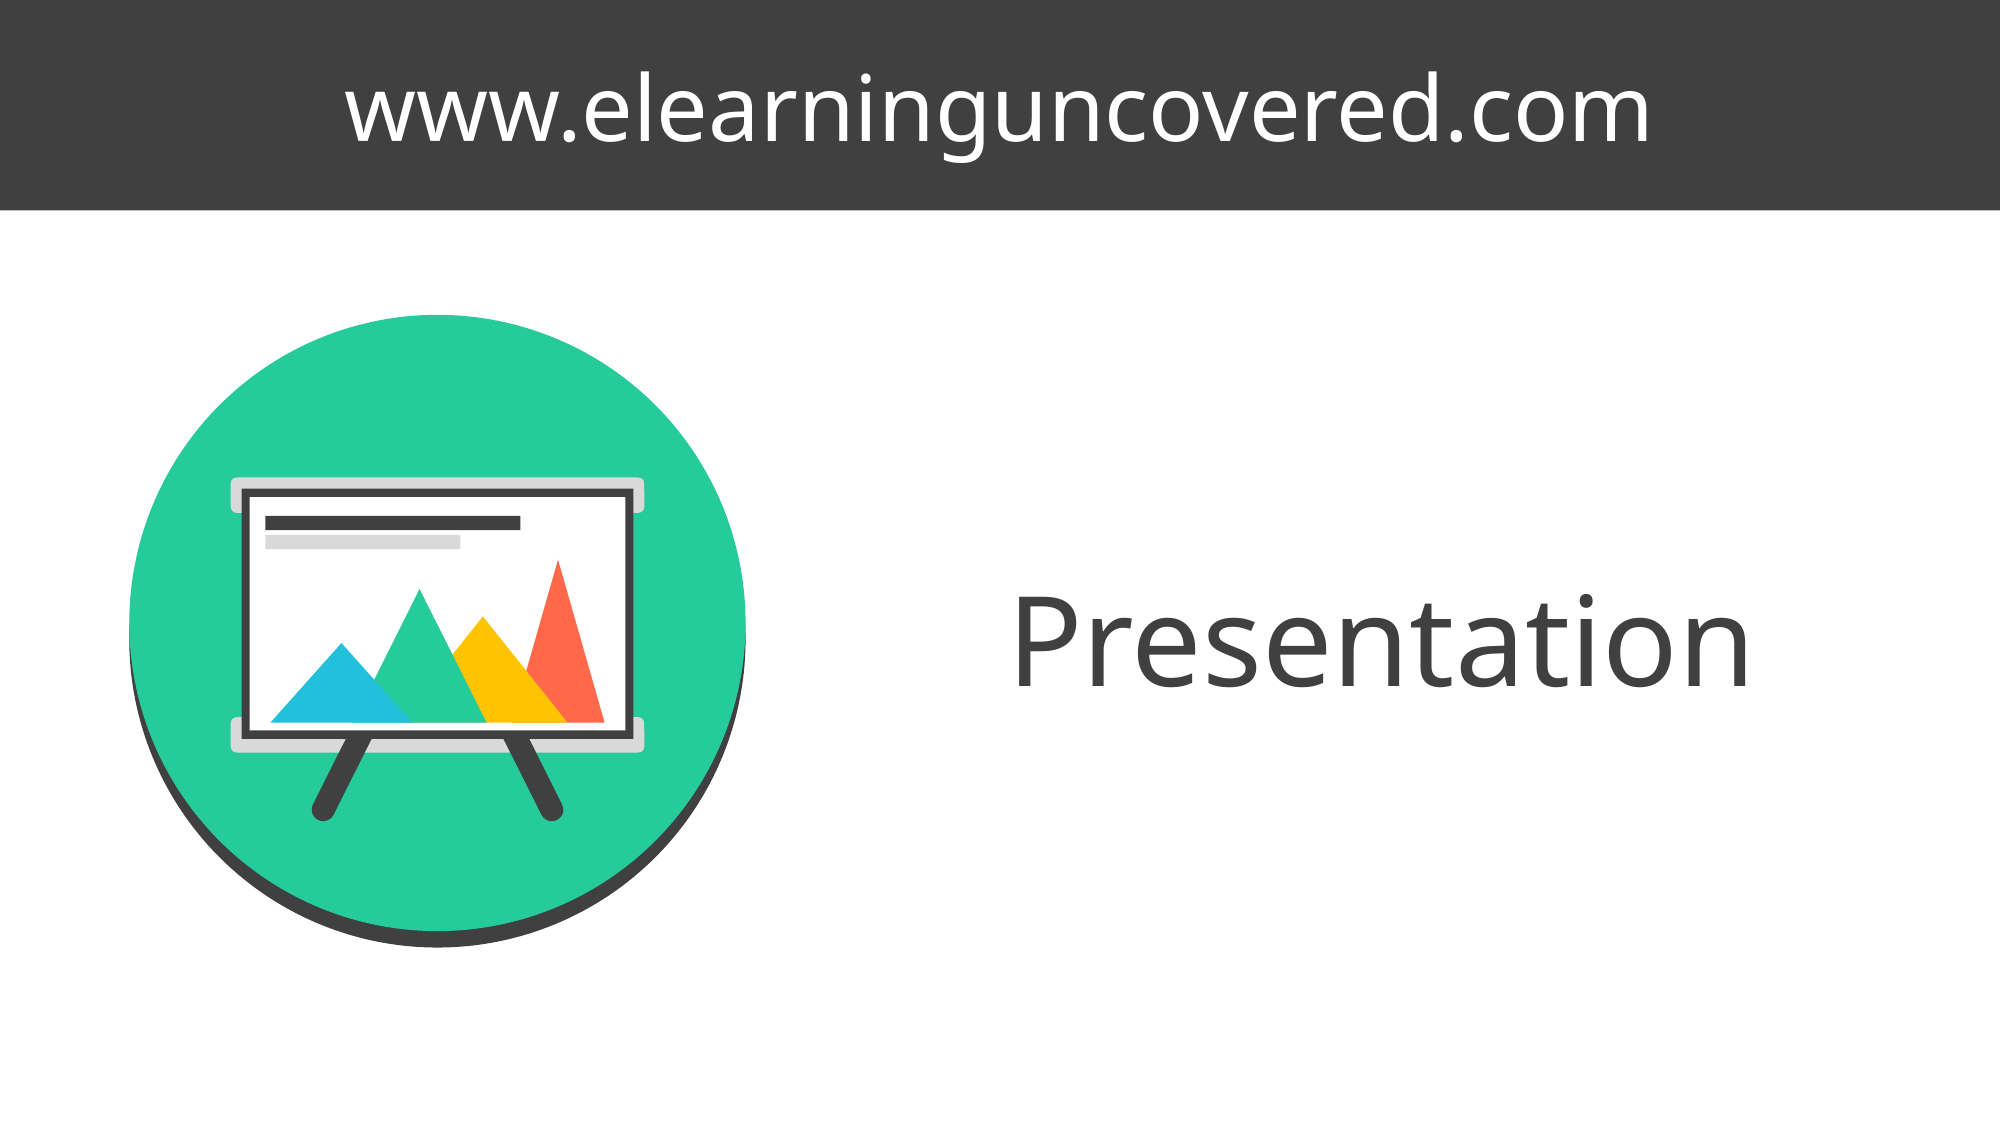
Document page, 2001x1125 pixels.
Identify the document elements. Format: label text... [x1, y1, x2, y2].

text_box Presentation [833, 554, 1930, 719]
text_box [129, 314, 746, 948]
